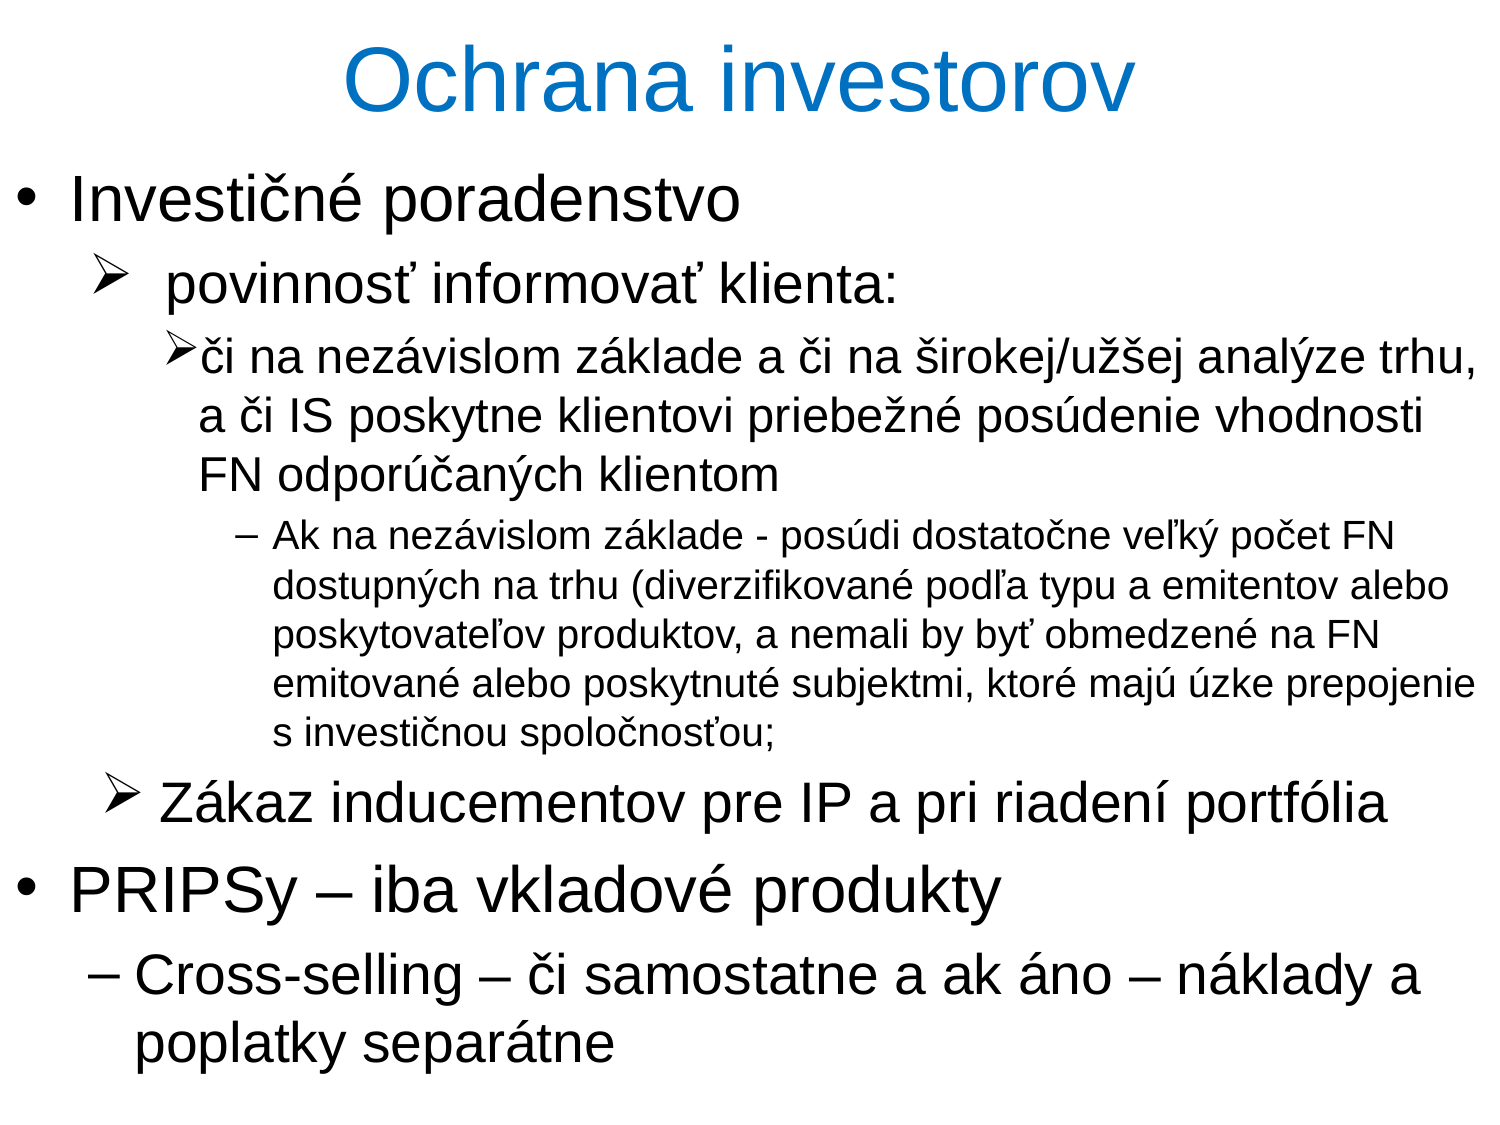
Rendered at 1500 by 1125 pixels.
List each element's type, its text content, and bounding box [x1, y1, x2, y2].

title Ochrana investorov [64, 0, 1415, 149]
list Investičné poradenstvo povinnosť informovať klienta: či na nezávislom základe a či na širokej/užšej analýze trhu, a či IS poskytne klientovi priebežné posúdenie vhodnosti FN odporúčaných klientom Ak na nezávislom základe - posúdi dostatočne veľký počet FN dostupných na trhu (diverzifikované podľa typu a emitentov alebo poskytovateľov produktov, a nemali by byť obmedzené na FN emitované alebo poskytnuté subjektmi, ktoré majú úzke prepojenie s investičnou spoločnosťou; Zákaz inducementov pre IP a pri riadení portfólia PRIPSy – iba vkladové produkty Cross-selling – či samostatne a ak áno – náklady a poplatky separátne [0, 149, 1500, 1083]
